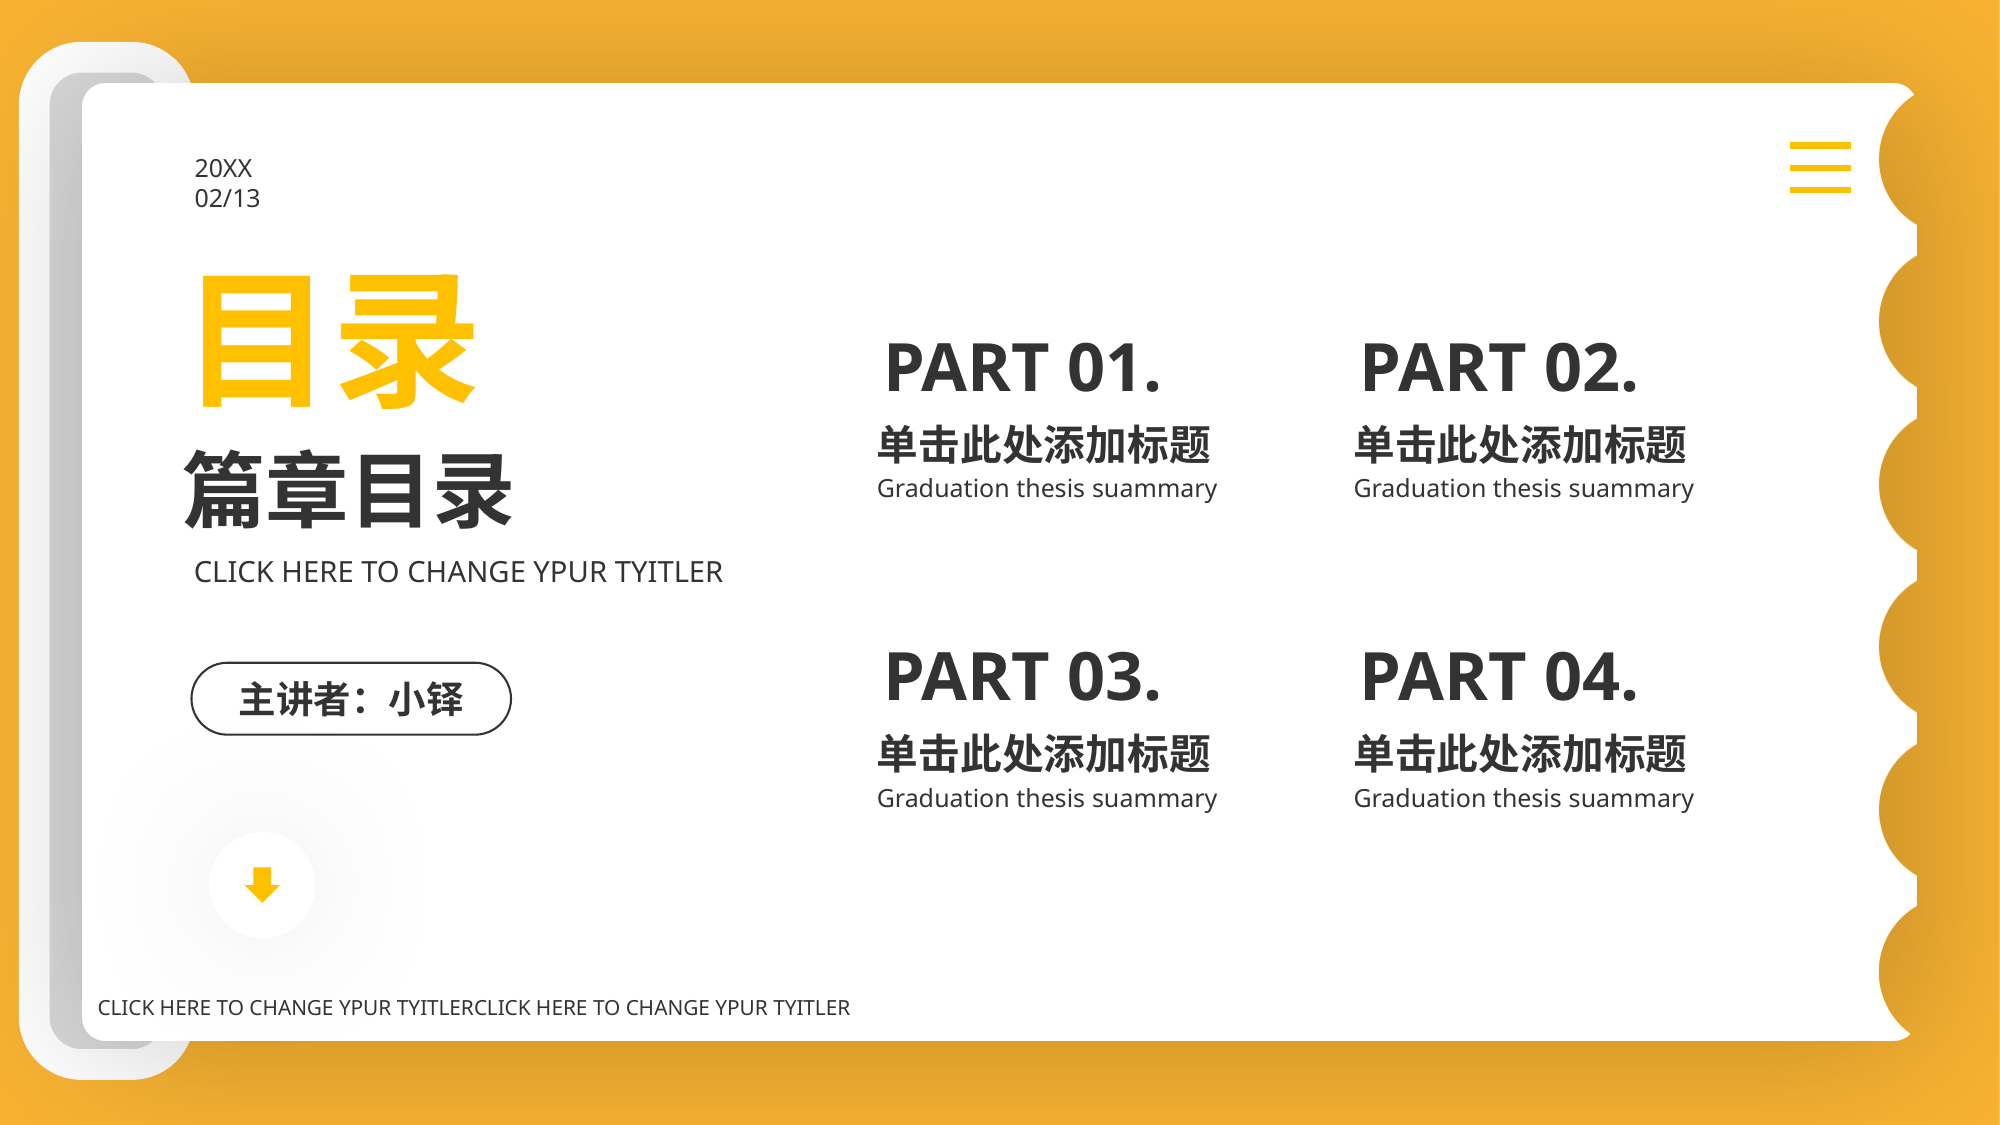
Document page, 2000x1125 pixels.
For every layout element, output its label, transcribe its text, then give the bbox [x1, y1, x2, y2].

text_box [191, 662, 512, 735]
picture [82, 83, 1917, 1041]
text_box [862, 626, 1250, 820]
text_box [209, 831, 316, 939]
text_box CLICK HERE TO CHANGE YPUR TYITLERCLICK HERE TO CHANGE YPUR TYITLER [83, 1041, 1917, 1052]
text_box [862, 317, 1250, 511]
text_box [1789, 145, 1851, 190]
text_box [1338, 317, 1727, 511]
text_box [1338, 626, 1727, 820]
